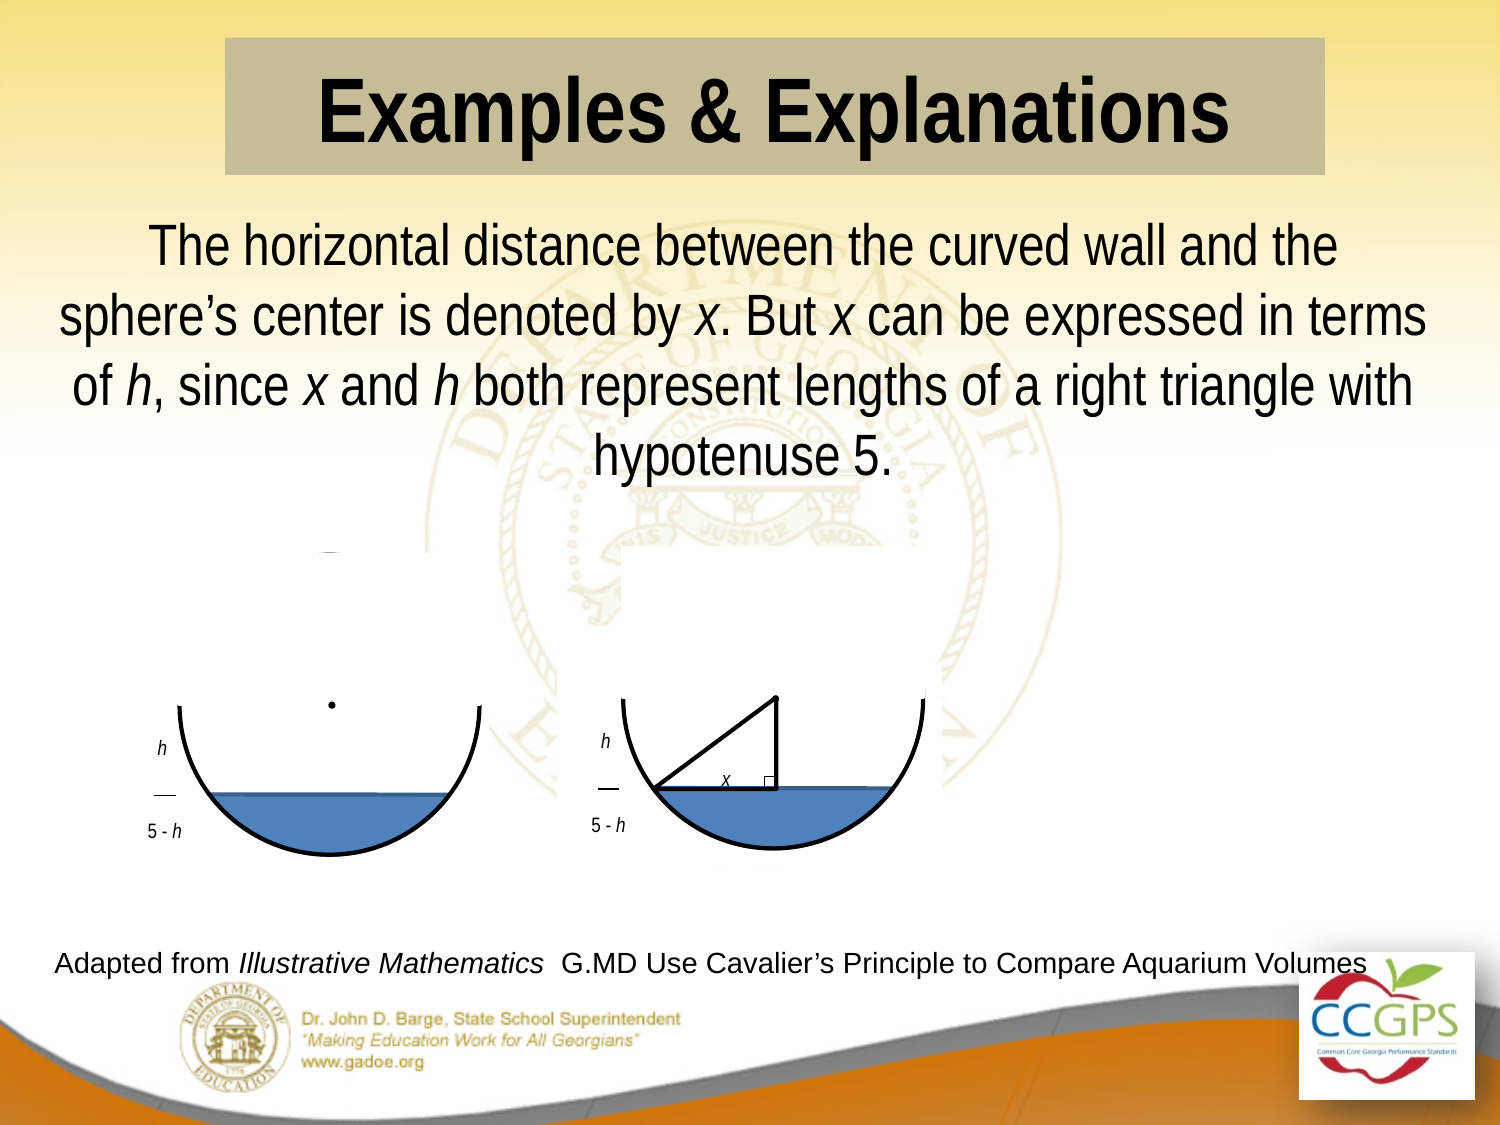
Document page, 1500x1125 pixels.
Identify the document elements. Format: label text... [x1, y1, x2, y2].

text_box Adapted from Illustrative Mathematics G.MD Use Cavalier’s Principle to Compare Aquarium Volumes [39, 937, 1384, 988]
title Examples & Explanations [224, 37, 1326, 176]
picture [0, 0, 1500, 1125]
subtitle The horizontal distance between the curved wall and the sphere’s center is denoted by x. But x can be expressed in terms of h, since x and h both represent lengths of a right triangle with hypotenuse 5. [37, 199, 1451, 638]
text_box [124, 548, 1370, 863]
